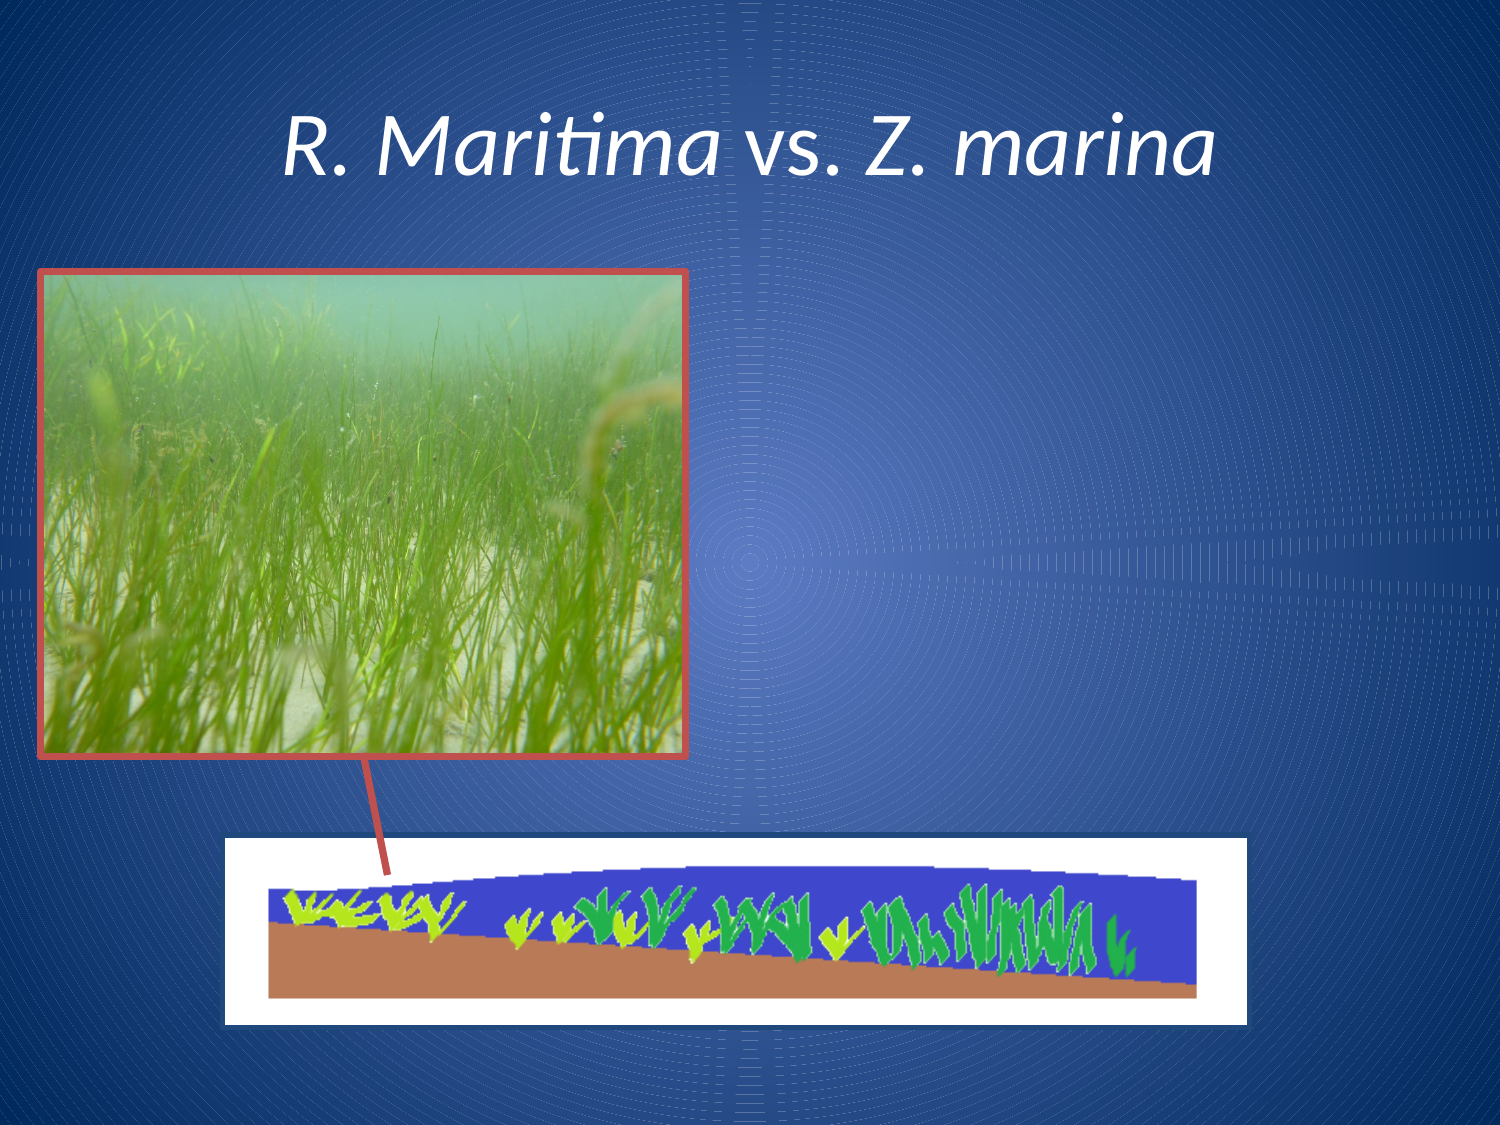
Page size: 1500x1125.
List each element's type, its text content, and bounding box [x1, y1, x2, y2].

picture [224, 837, 1248, 1026]
picture [44, 274, 682, 754]
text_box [362, 752, 388, 876]
title R. Maritima vs. Z. marina [75, 45, 1425, 233]
